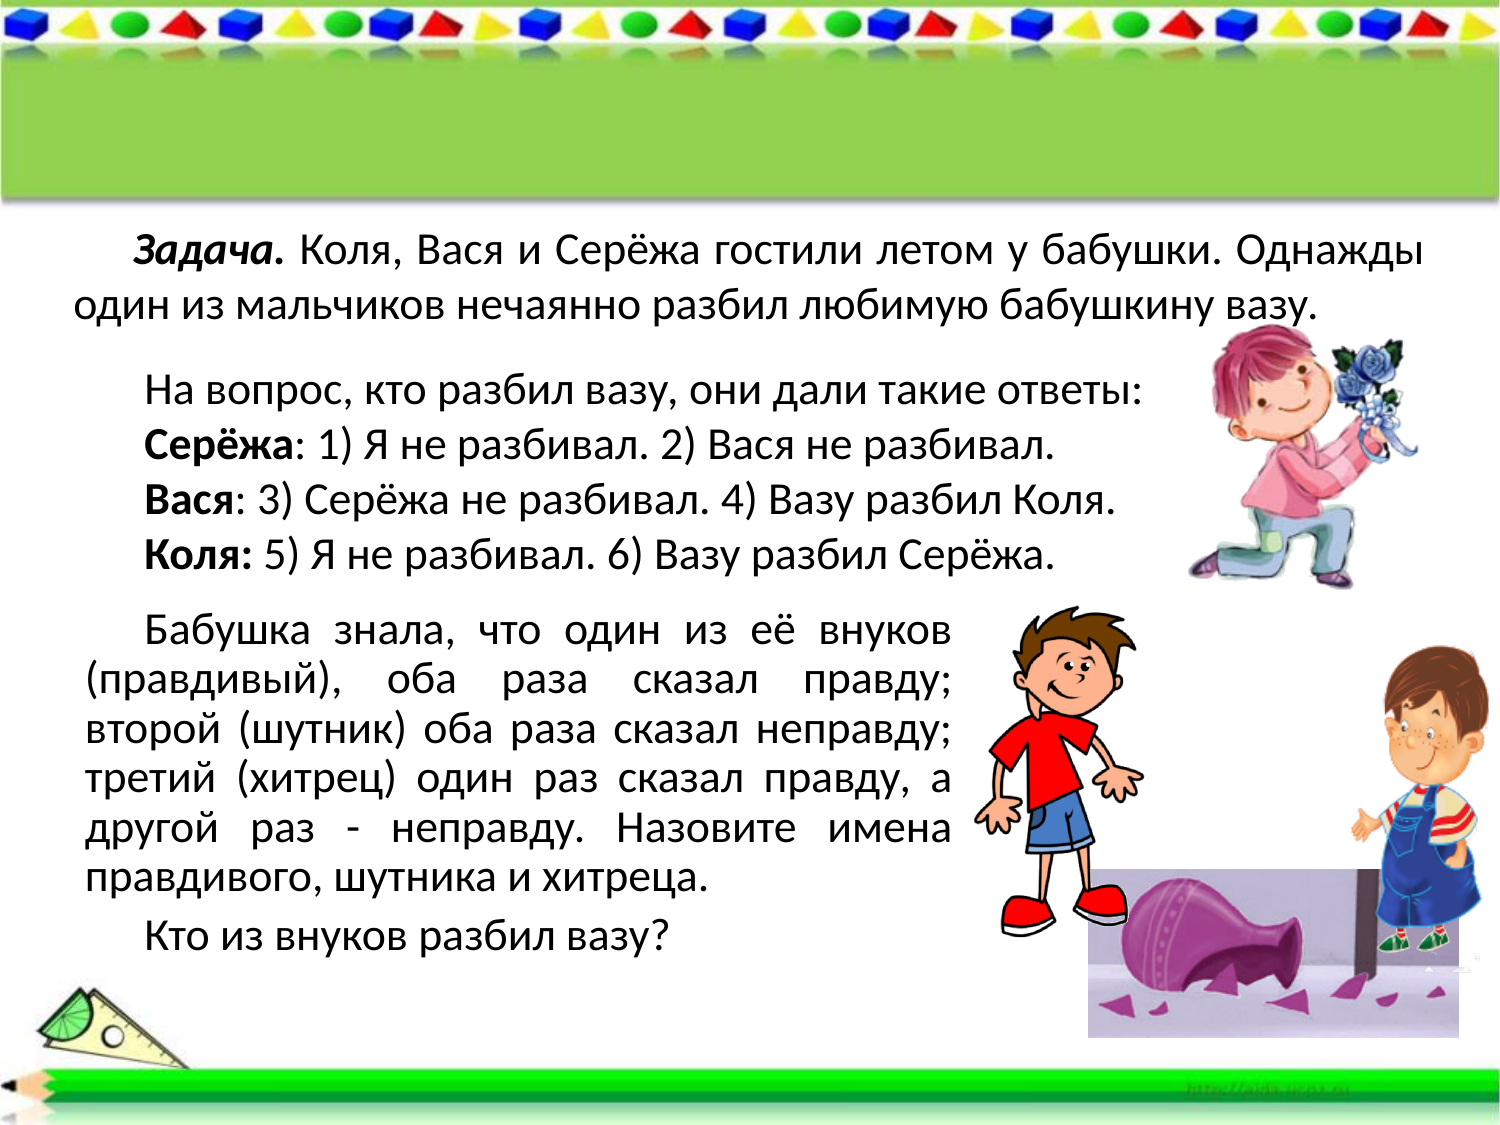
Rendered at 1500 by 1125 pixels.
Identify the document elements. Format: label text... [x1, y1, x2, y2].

text_box На вопрос, кто разбил вазу, они дали такие ответы: Серёжа: 1) Я не разбивал. 2) Вася не разбивал. Вася: 3) Серёжа не разбивал. 4) Вазу разбил Коля. Коля: 5) Я не разбивал. 6) Вазу разбил Серёжа. [70, 351, 955, 587]
text_box Задача. Коля, Вася и Серёжа гостили летом у бабушки. Однажды один из мальчиков нечаянно разбил любимую бабушкину вазу. [58, 210, 1441, 336]
picture [0, 0, 1500, 1125]
text_box Бабушка знала, что один из её внуков (правдивый), оба раза сказал правду; второй (шутник) оба раза сказал неправду; третий (хитрец) один раз сказал правду, а другой раз - неправду. Назовите имена правдивого, шутника и хитреца. Кто из внуков разбил вазу? [70, 597, 955, 968]
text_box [960, 316, 1500, 1039]
